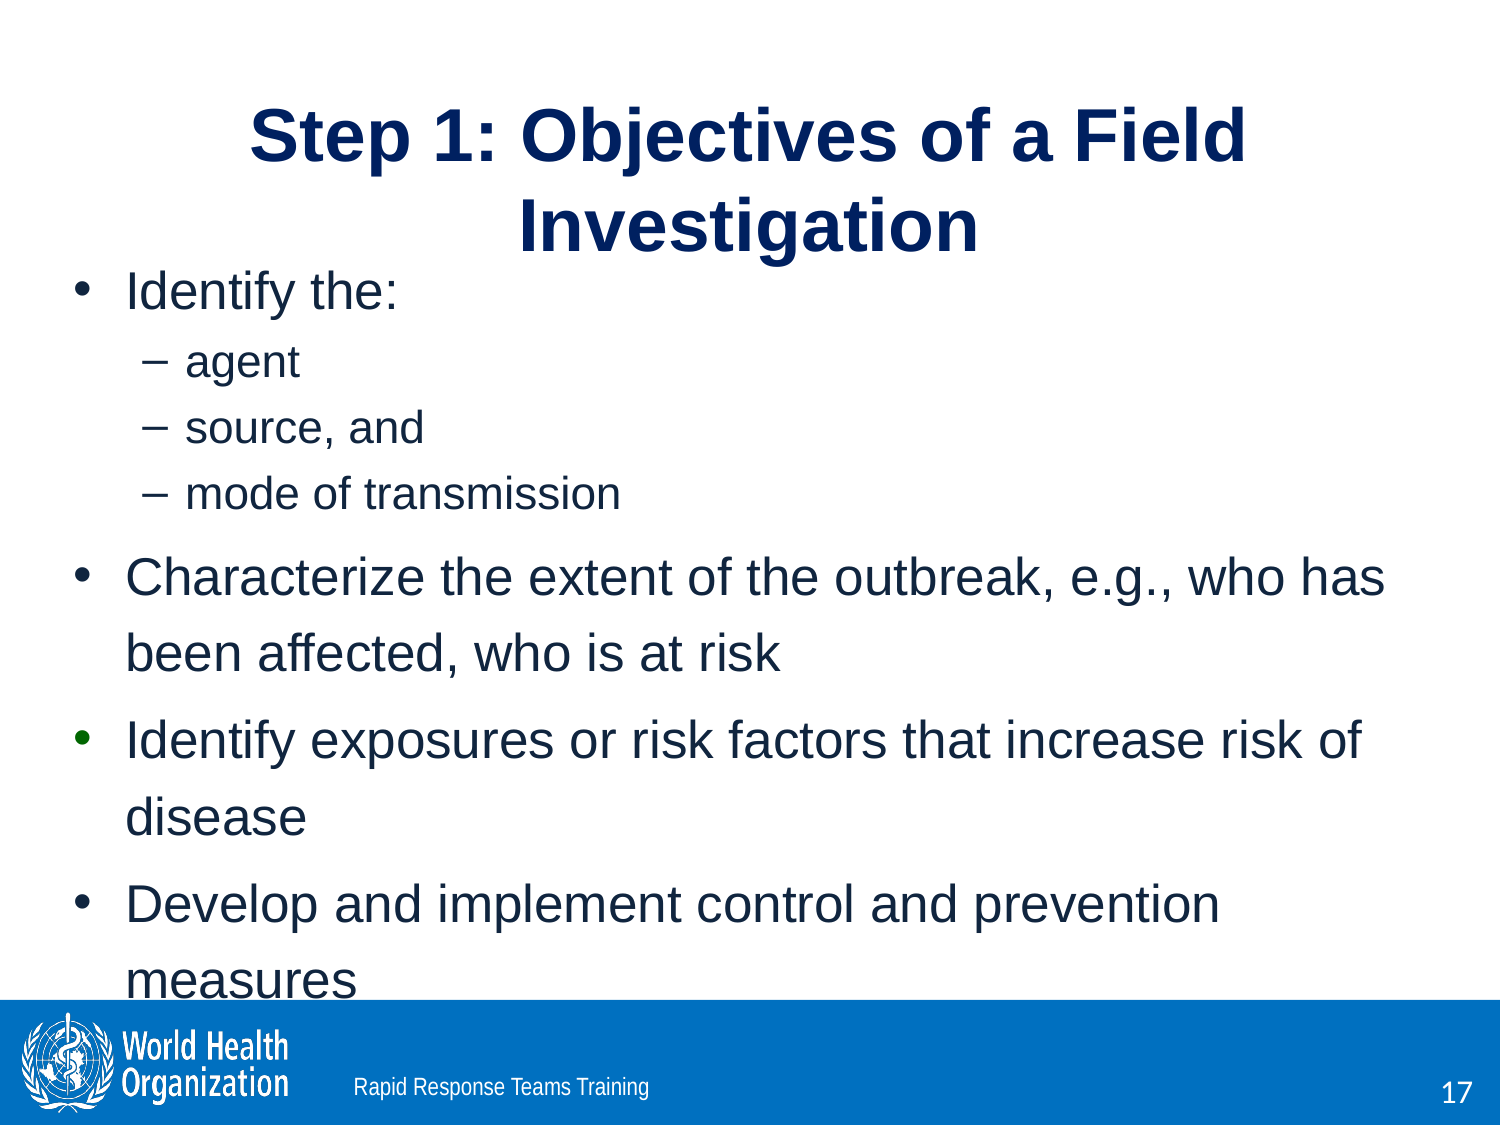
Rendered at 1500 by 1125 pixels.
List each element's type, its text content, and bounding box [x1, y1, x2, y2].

text_box Step 1: Objectives of a Field Investigation [61, 79, 1438, 209]
picture [21, 1012, 288, 1113]
text_box Identify the: agent source, and mode of transmission Characterize the extent of the outbreak, e.g., who has been affected, who is at risk Identify exposures or risk factors that increase risk of disease Develop and implement control and prevention measures [58, 236, 1437, 1024]
